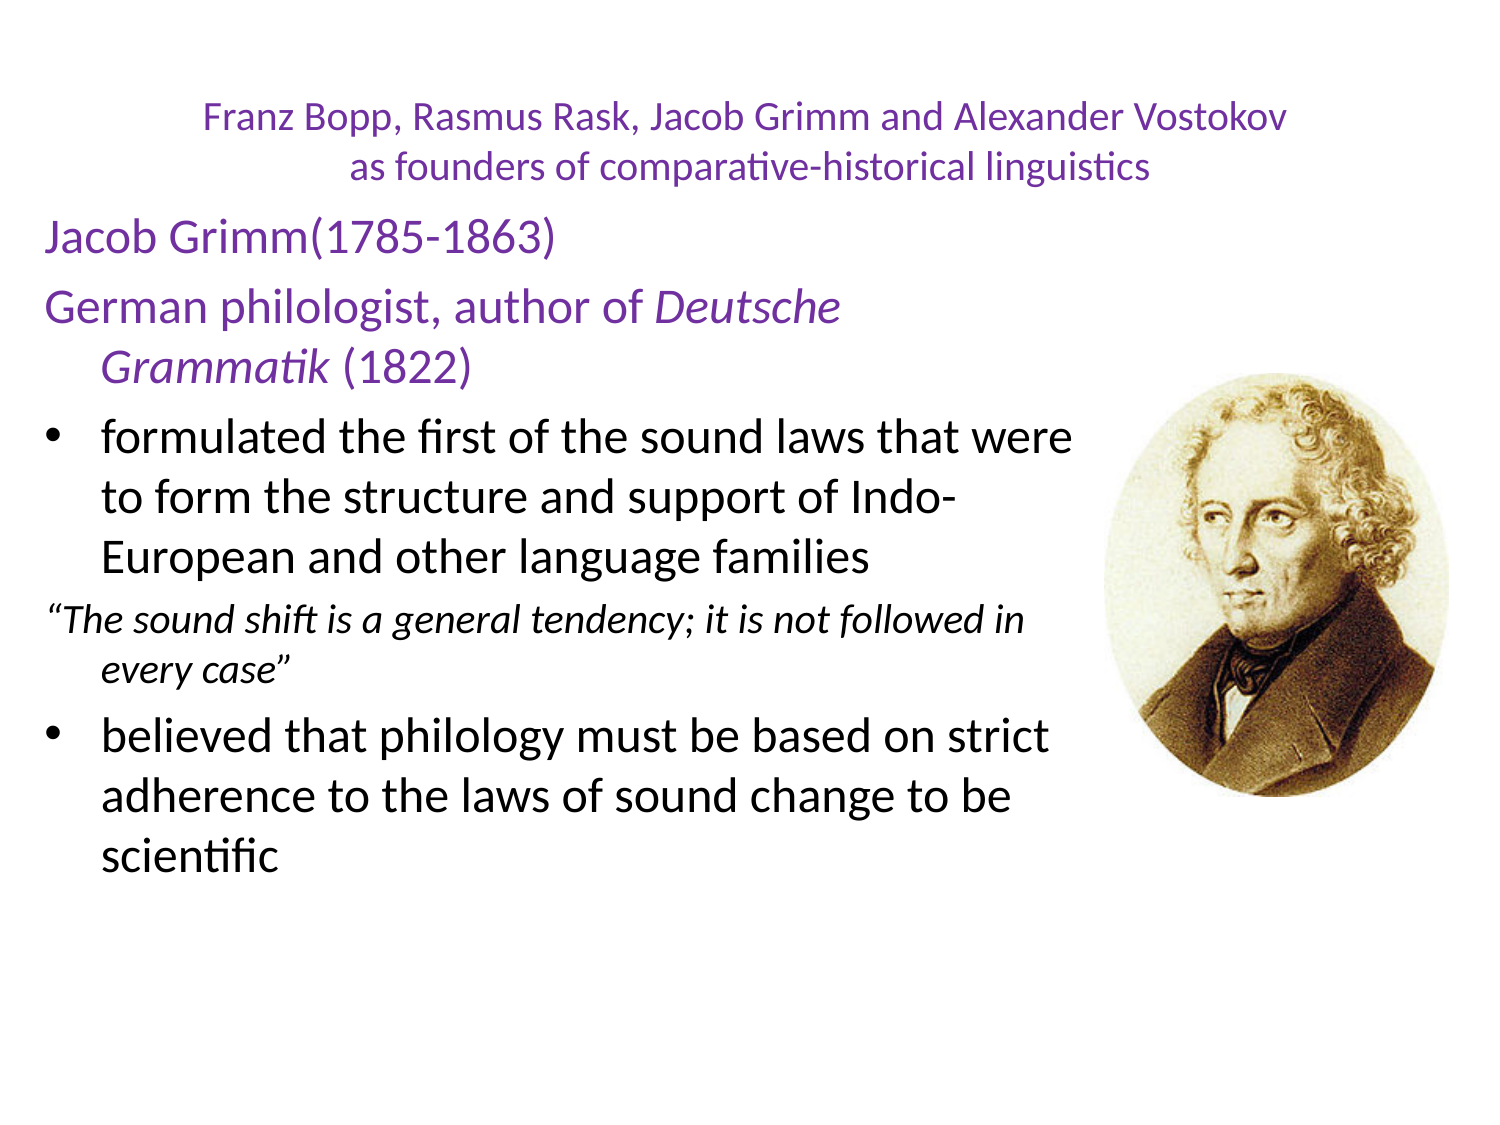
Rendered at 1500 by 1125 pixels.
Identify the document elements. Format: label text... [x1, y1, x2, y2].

picture [1104, 373, 1449, 798]
title Franz Bopp, Rasmus Rask, Jacob Grimm and Alexander Vostokov as founders of comparative-historical linguistics [75, 45, 1425, 233]
list Jacob Grimm(1785-1863) German philologist, author of Deutsche Grammatik (1822) formulated the first of the sound laws that were to form the structure and support of Indo-European and other language families “The sound shift is a general tendency; it is not followed in every case” believed that philology must be based on strict adherence to the laws of sound change to be scientific [29, 196, 1093, 1083]
